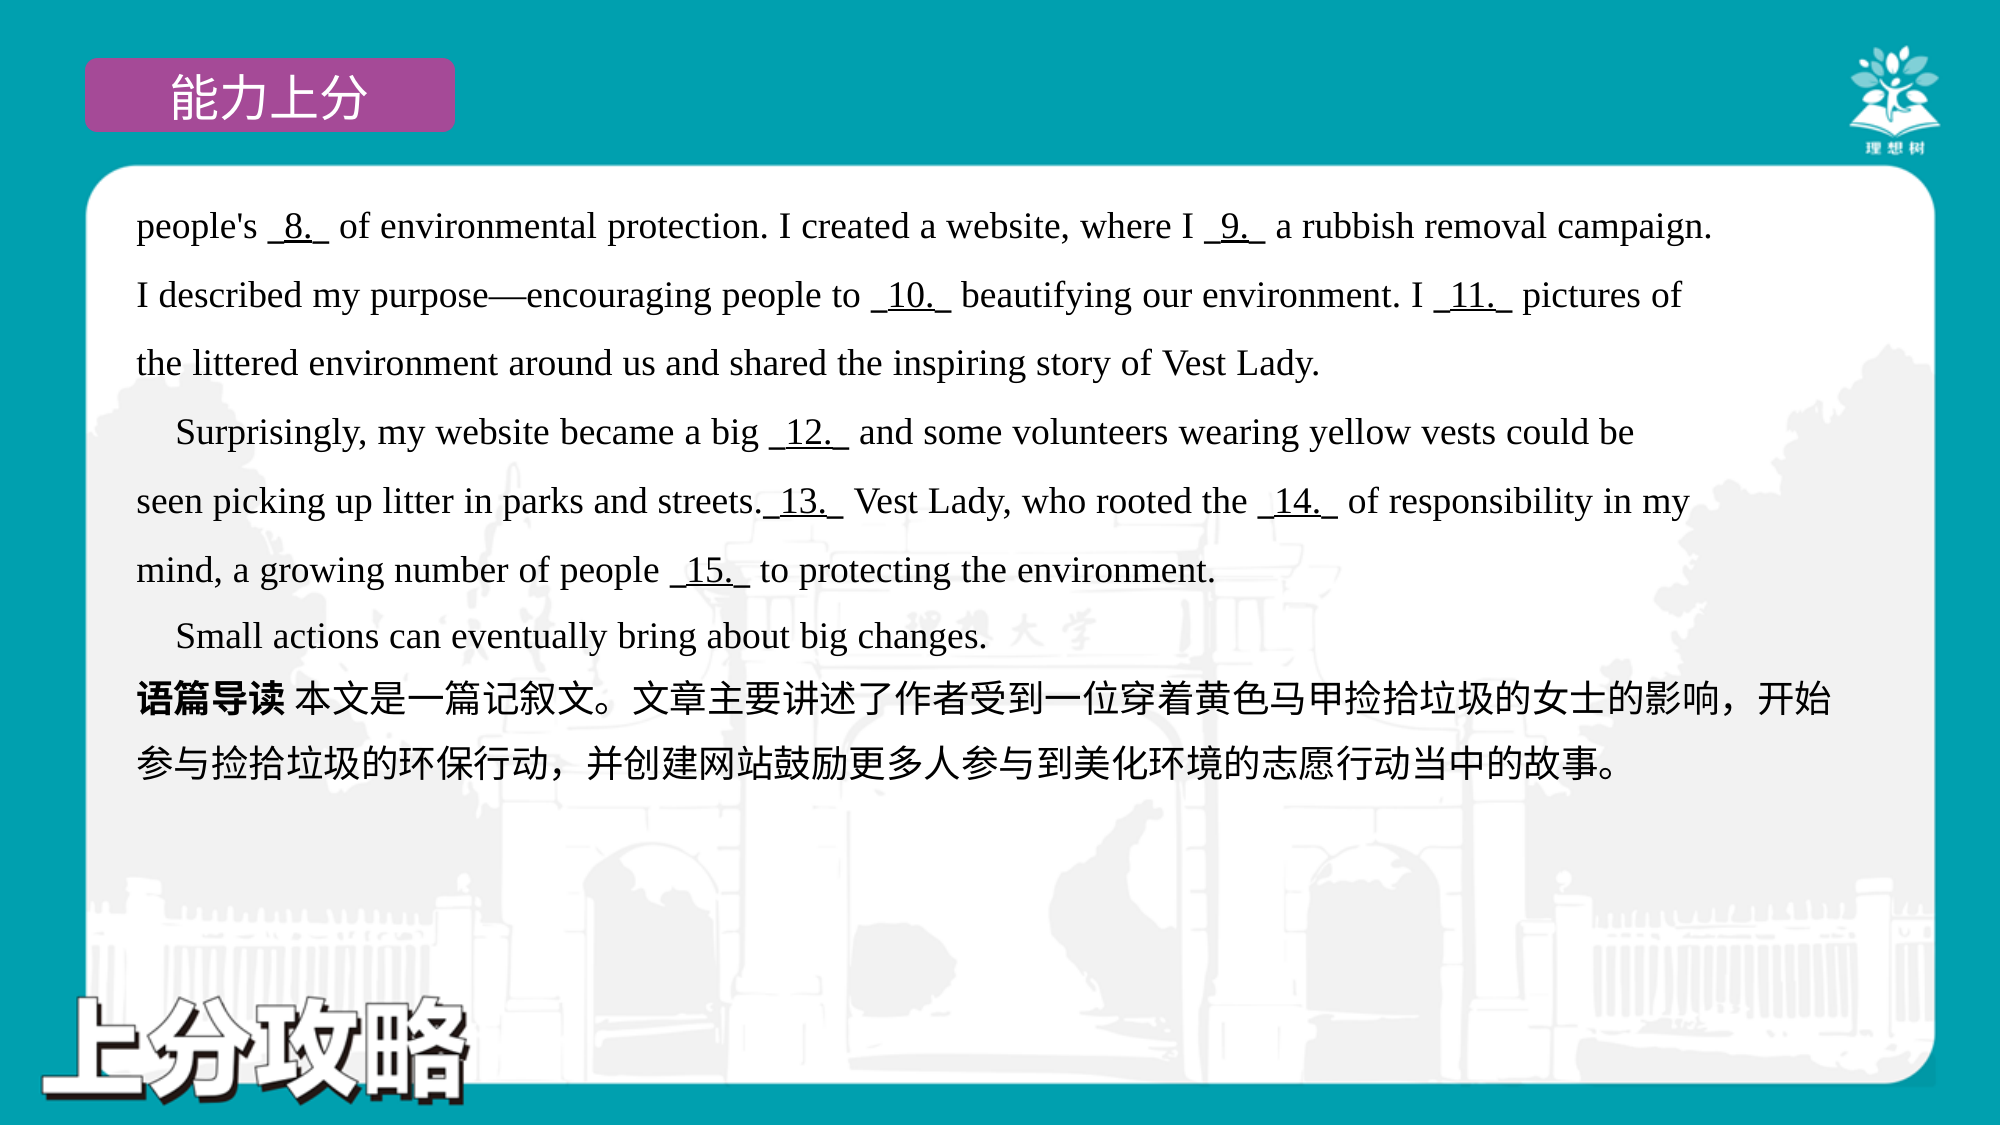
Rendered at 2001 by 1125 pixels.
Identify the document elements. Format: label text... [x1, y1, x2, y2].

text_box people's _8._ of environmental protection. I created a website, where I _9._ a rubbish removal campaign. I described my purpose—encouraging people to _10._ beautifying our environment. I _11._ pictures of the littered environment around us and shared the inspiring story of Vest Lady. Surprisingly, my website became a big _12._ and some volunteers wearing yellow vests could be seen picking up litter in parks and streets._13._ Vest Lady, who rooted the _14._ of responsibility in my mind, a growing number of people _15._ to protecting the environment. Small actions can eventually bring about big changes.#5 [136, 177, 1865, 648]
picture [0, 0, 2000, 1125]
text_box 语篇导读 本文是一篇记叙文。文章主要讲述了作者受到一位穿着黄色马甲捡拾垃圾的女士的影响，开始 参与捡拾垃圾的环保行动，并创建网站鼓励更多人参与到美化环境的志愿行动当中的故事。 [136, 651, 1865, 778]
